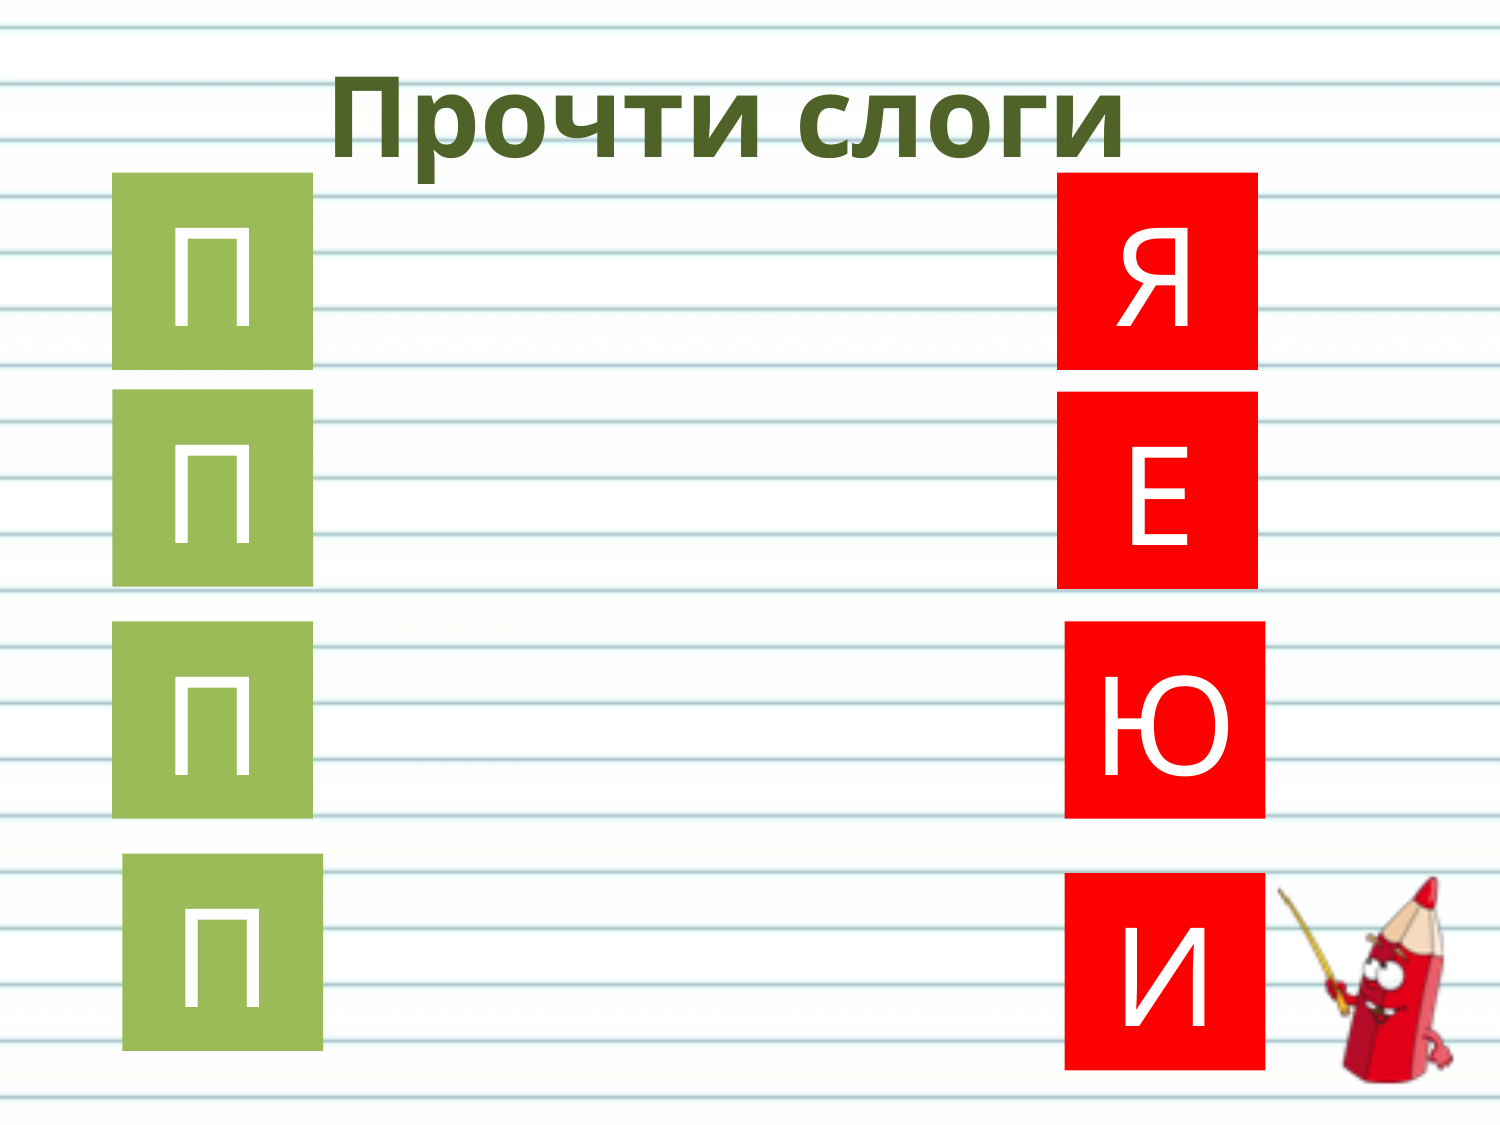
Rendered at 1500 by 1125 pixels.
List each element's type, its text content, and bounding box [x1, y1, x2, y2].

title Прочти слоги [53, 19, 1404, 207]
text_box Ю [1062, 619, 1267, 821]
text_box П [112, 621, 313, 819]
picture [0, 0, 1500, 1125]
text_box П [112, 389, 314, 587]
text_box П [112, 172, 313, 370]
text_box Е [1055, 389, 1260, 591]
text_box П [122, 853, 324, 1051]
text_box И [1062, 871, 1267, 1072]
text_box Я [1055, 171, 1260, 372]
